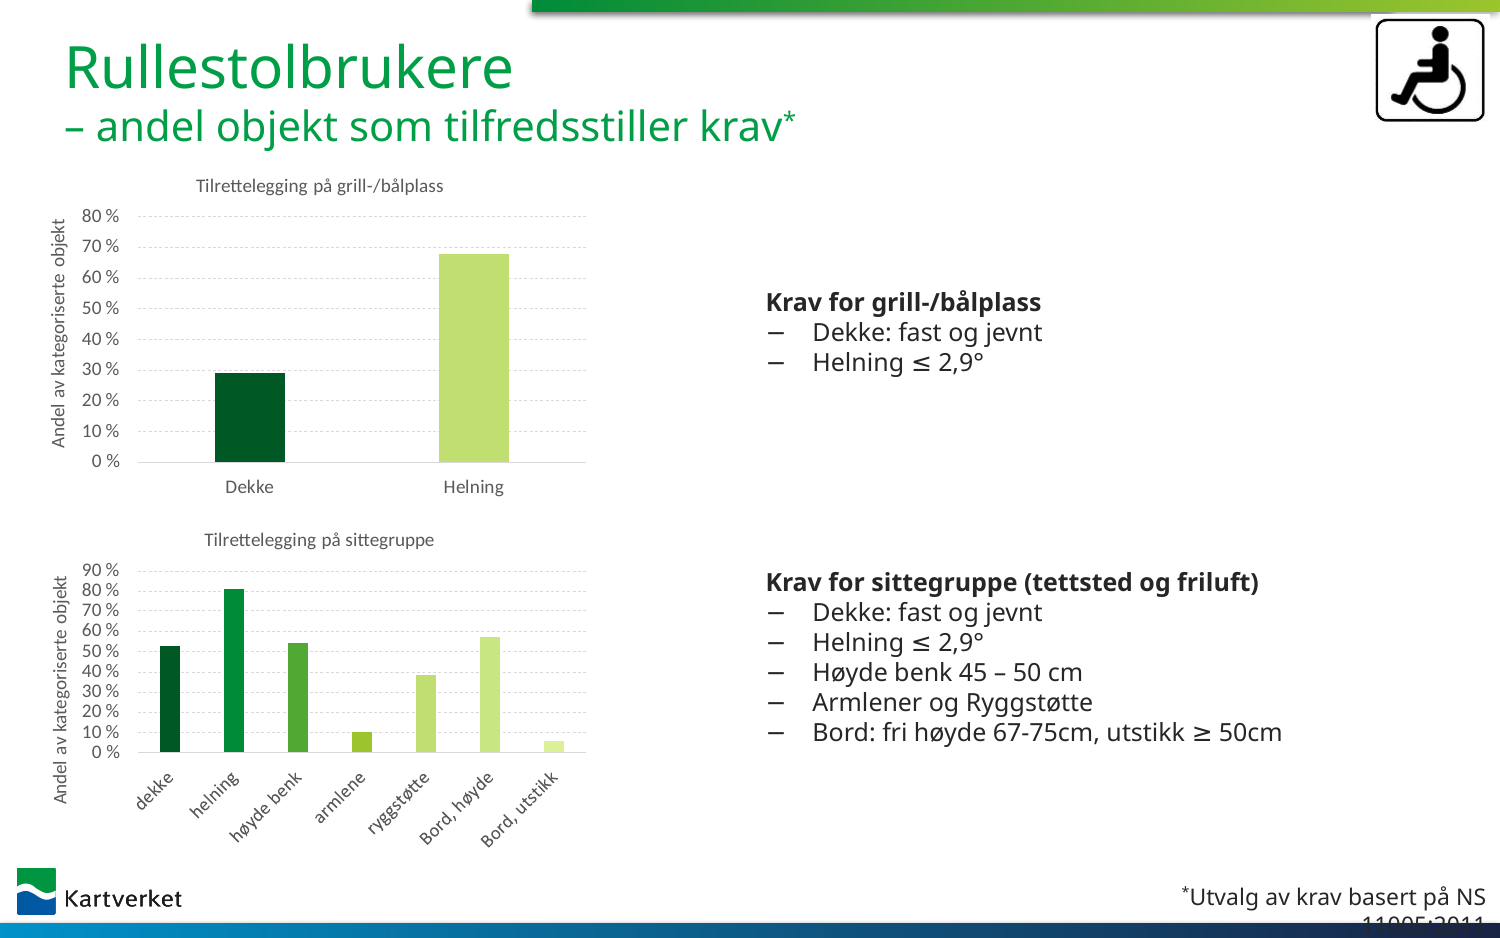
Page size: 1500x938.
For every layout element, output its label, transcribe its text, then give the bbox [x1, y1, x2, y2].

picture [41, 166, 597, 505]
text_box *Utvalg av krav basert på NS 11005:2011 [1068, 873, 1500, 938]
picture [1371, 13, 1491, 127]
picture [41, 520, 597, 859]
text_box Krav for grill-/bålplass Dekke: fast og jevnt Helning ≤ 2,9° [750, 279, 1452, 384]
text_box Krav for sittegruppe (tettsted og friluft) Dekke: fast og jevnt Helning ≤ 2,9° Høyde benk 45 – 50 cm Armlener og Ryggstøtte Bord: fri høyde 67-75cm, utstikk ≥ 50cm [750, 559, 1500, 754]
text_box Rullestolbrukere – andel objekt som tilfredsstiller krav* [49, 14, 1431, 158]
